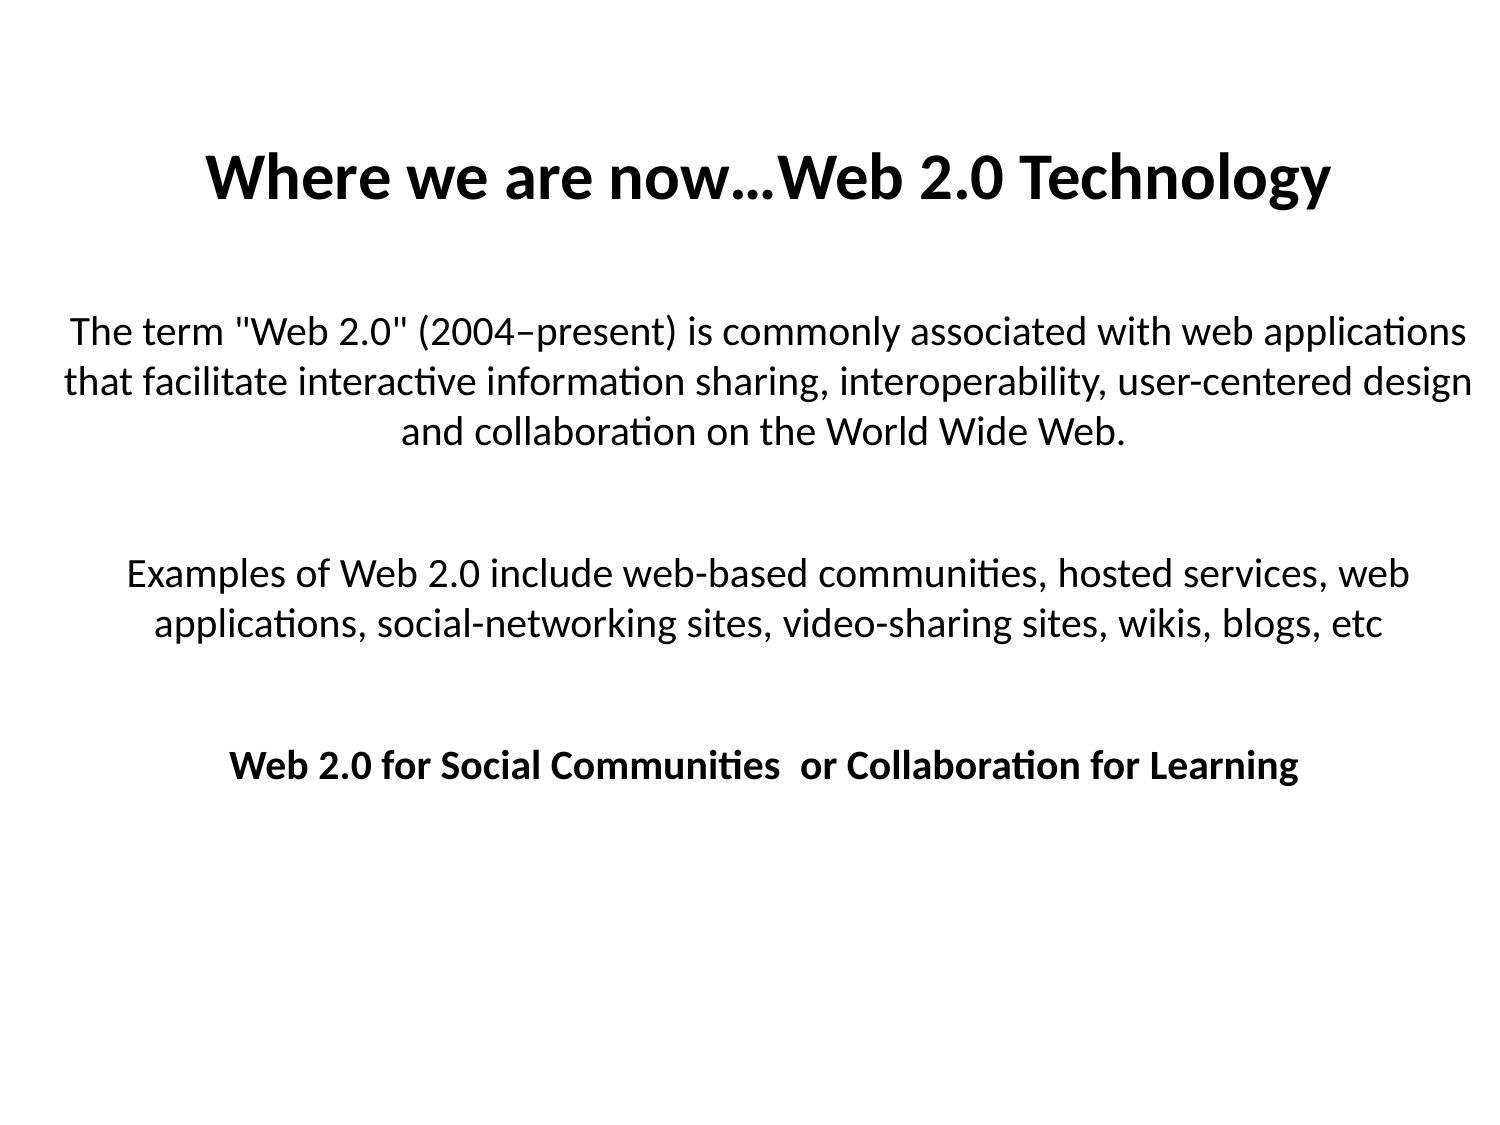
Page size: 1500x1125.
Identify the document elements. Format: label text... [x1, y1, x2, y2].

text_box Where we are now…Web 2.0 Technology The term "Web 2.0" (2004–present) is commonly associated with web applications that facilitate interactive information sharing, interoperability, user-centered design and collaboration on the World Wide Web. Examples of Web 2.0 include web-based communities, hosted services, web applications, social-networking sites, video-sharing sites, wikis, blogs, etc Web 2.0 for Social Communities or Collaboration for Learning [37, 125, 1500, 795]
